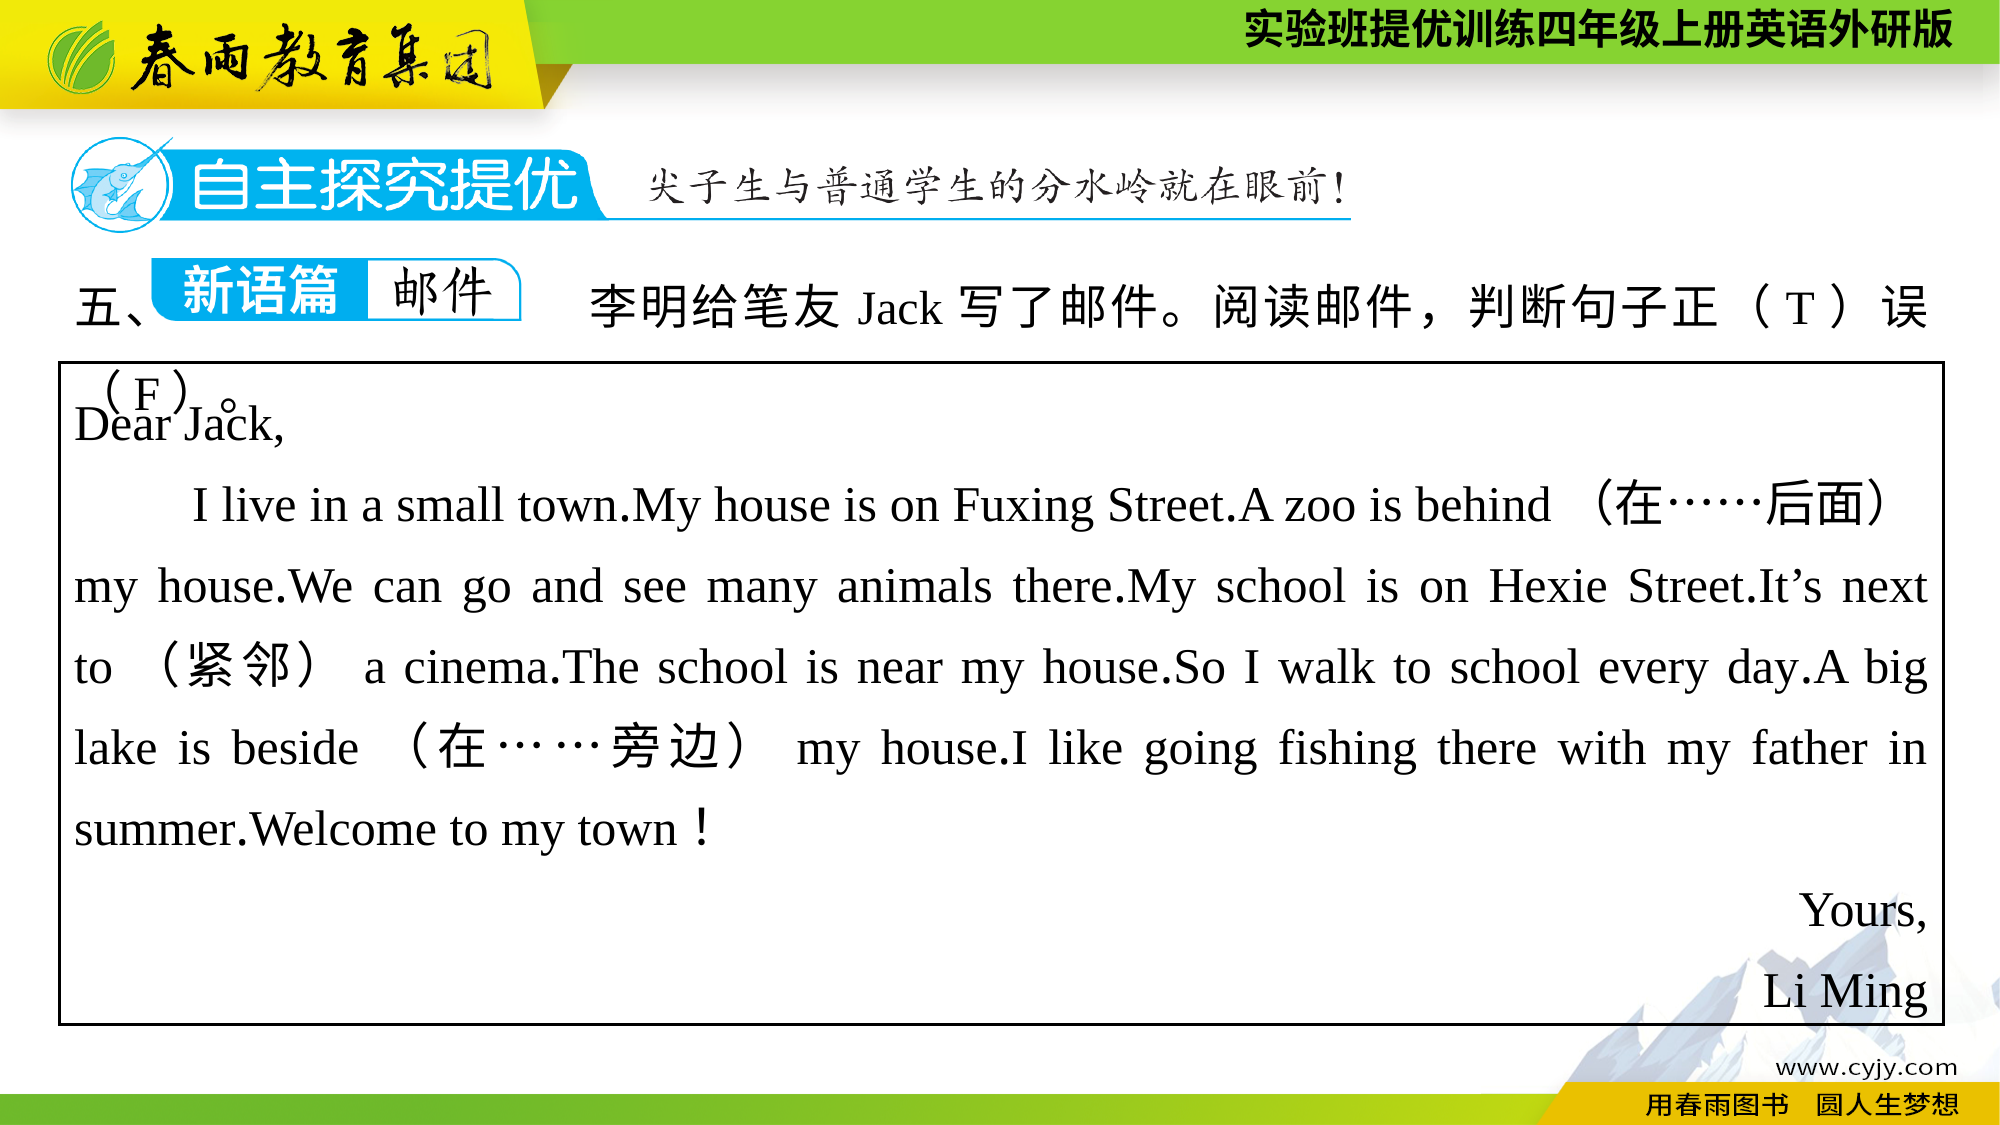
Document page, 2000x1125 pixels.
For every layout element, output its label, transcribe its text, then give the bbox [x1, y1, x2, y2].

text_box Dear Jack, I live in a small town.My house is on Fuxing Street.A zoo is behind（在……后面）my house.We can go and see many animals there.My school is on Hexie Street.It’s next to（紧邻）a cinema.The school is near my house.So I walk to school every day.A big lake is beside（在……旁边）my house.I like going fishing there with my father in summer.Welcome to my town！ Yours, Li Ming [59, 362, 1944, 1025]
picture [0, 0, 2000, 1125]
list 五、 李明给笔友Jack写了邮件。阅读邮件，判断句子正（T）误（F）。 [59, 240, 1944, 343]
